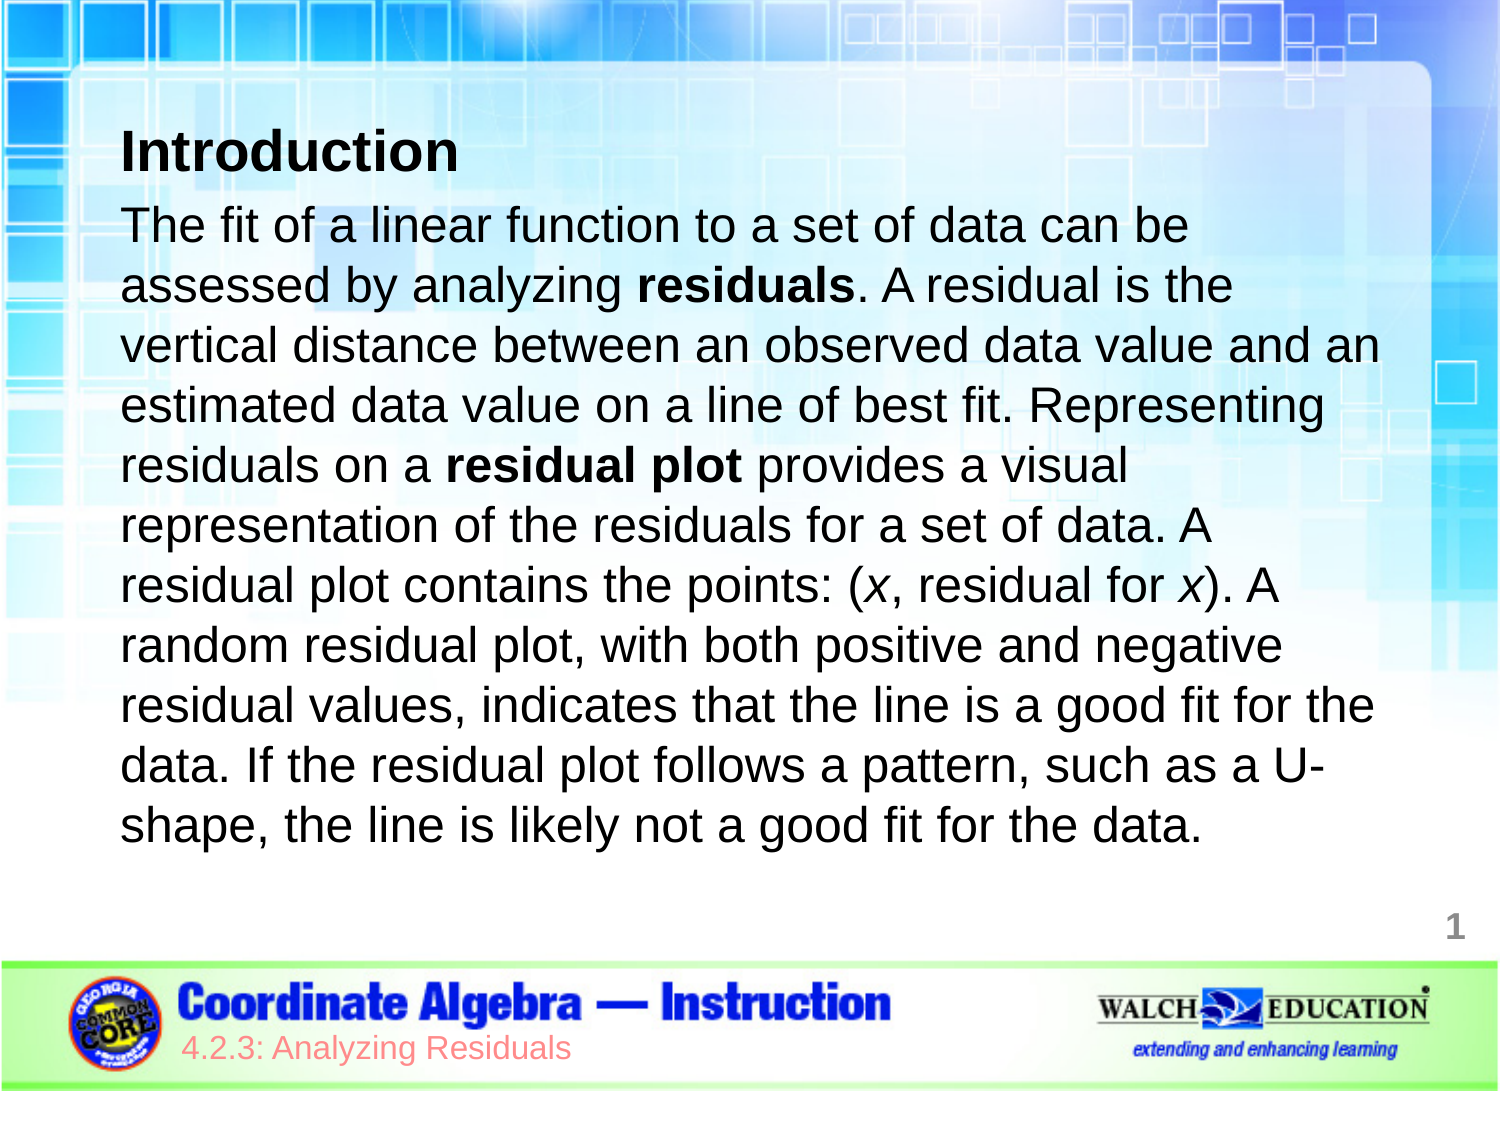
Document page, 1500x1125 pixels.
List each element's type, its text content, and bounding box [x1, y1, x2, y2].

subtitle Introduction The fit of a linear function to a set of data can be assessed by analyzing residuals. A residual is the vertical distance between an observed data value and an estimated data value on a line of best fit. Representing residuals on a residual plot provides a visual representation of the residuals for a set of data. A residual plot contains the points: (x, residual for x). A random residual plot, with both positive and negative residual values, indicates that the line is a good fit for the data. If the residual plot follows a pattern, such as a U-shape, the line is likely not a good fit for the data. [105, 105, 1414, 925]
picture [1, 0, 1500, 1091]
footer 4.2.3: Analyzing Residuals [166, 1024, 1080, 1069]
slide_number 1 [1361, 901, 1481, 949]
